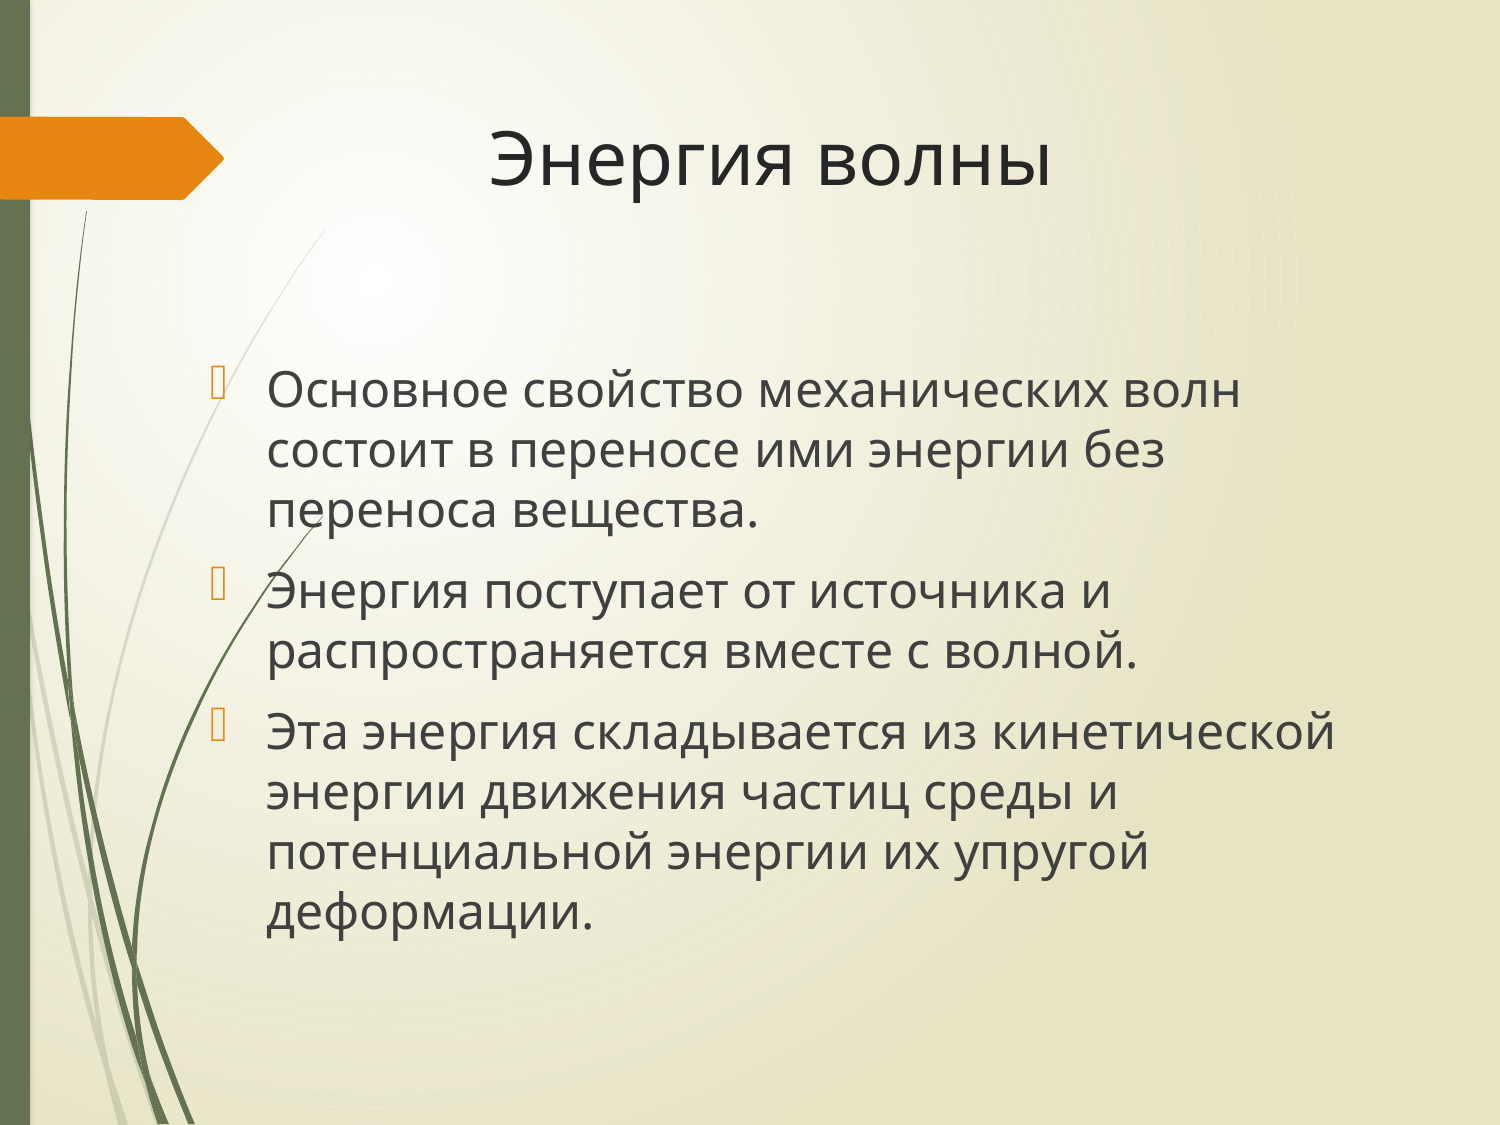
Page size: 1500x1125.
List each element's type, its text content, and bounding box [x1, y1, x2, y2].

title Энергия волны [319, 102, 1400, 313]
list Основное свойство механических волн состоит в переносе ими энергии без переноса вещества. Энергия поступает от источника и распространяется вместе с волной. Эта энергия складывается из кинетической энергии движения частиц среды и потенциальной энергии их упругой деформации. [194, 350, 1400, 970]
